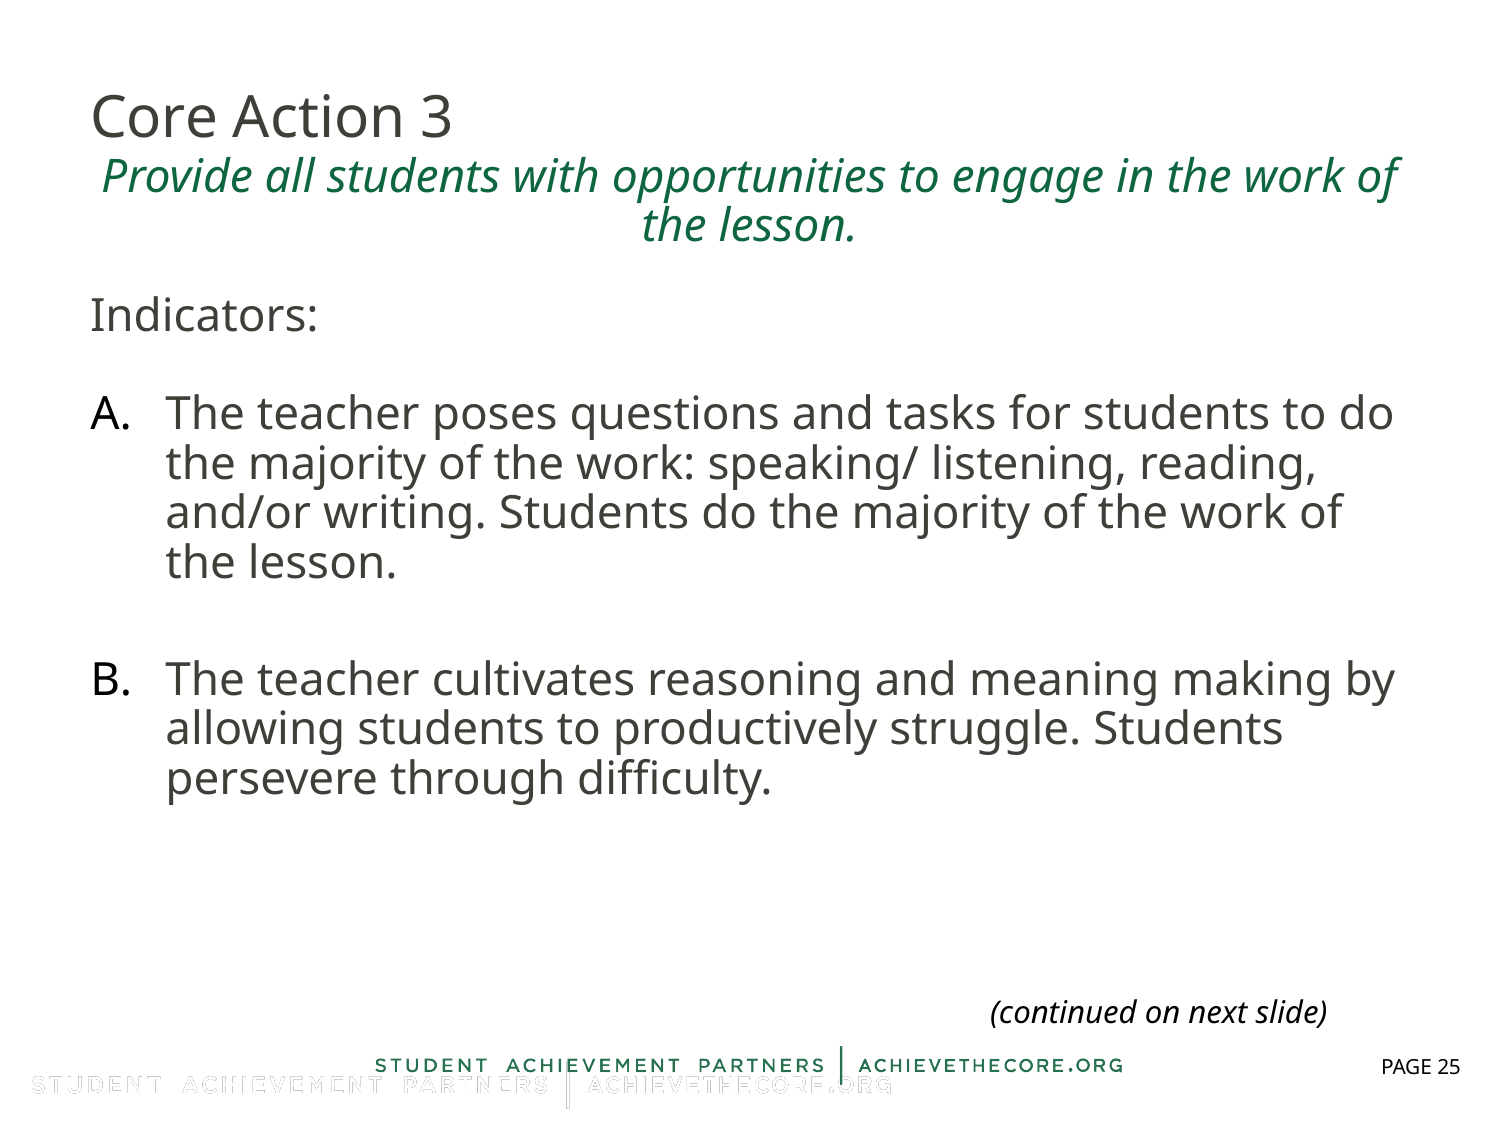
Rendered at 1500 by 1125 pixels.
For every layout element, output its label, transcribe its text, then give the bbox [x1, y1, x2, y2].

text_box (continued on next slide) [974, 984, 1425, 1038]
picture [12, 1046, 1122, 1112]
list Provide all students with opportunities to engage in the work of the lesson. Indicators: The teacher poses questions and tasks for students to do the majority of the work: speaking/ listening, reading, and/or writing. Students do the majority of the work of the lesson. The teacher cultivates reasoning and meaning making by allowing students to productively struggle. Students persevere through difficulty. [75, 144, 1425, 979]
title Core Action 3 [75, 46, 1425, 144]
